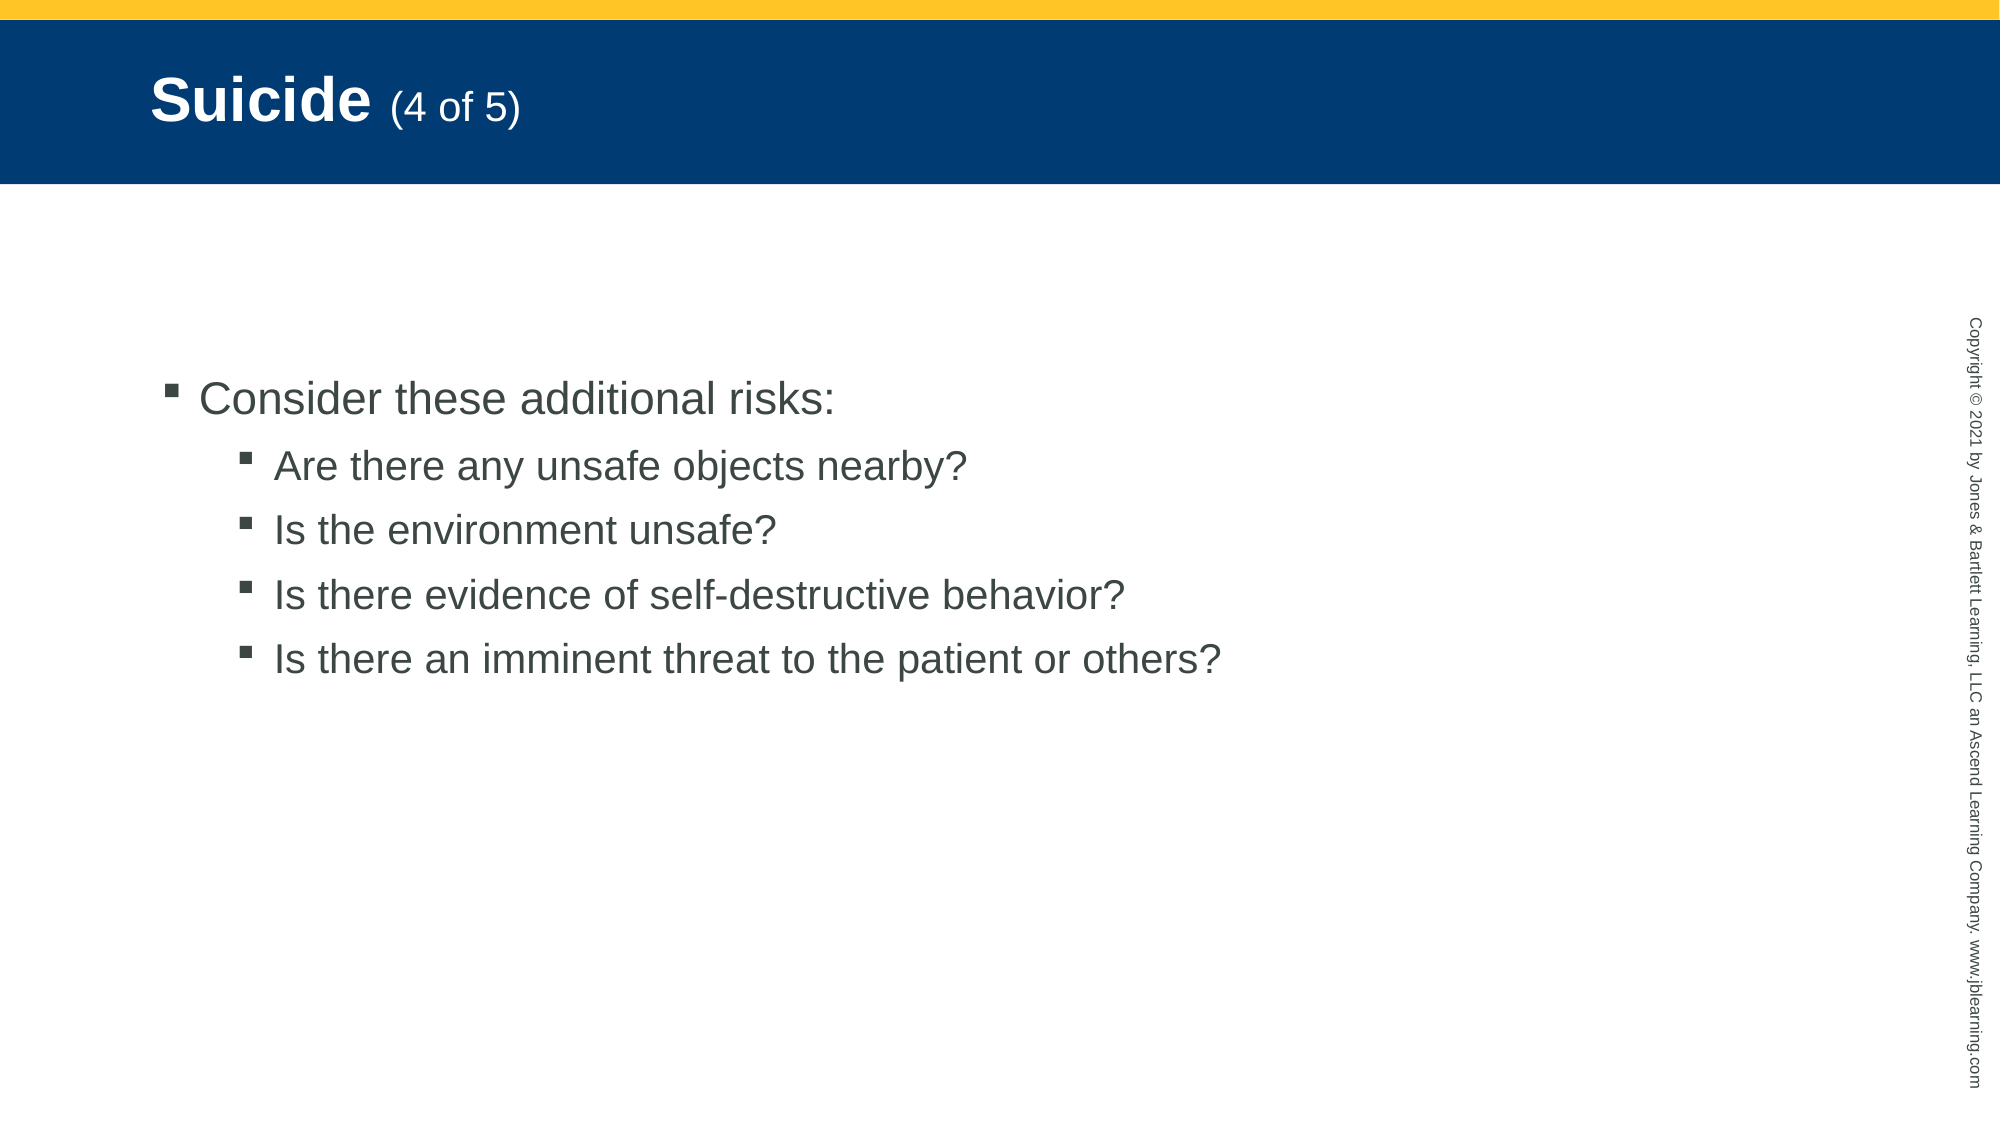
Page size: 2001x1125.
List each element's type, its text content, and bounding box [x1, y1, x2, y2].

title Suicide (4 of 5) [0, 19, 2000, 185]
list Consider these additional risks: Are there any unsafe objects nearby? Is the environment unsafe? Is there evidence of self-destructive behavior? Is there an imminent threat to the patient or others? [146, 361, 1859, 1016]
